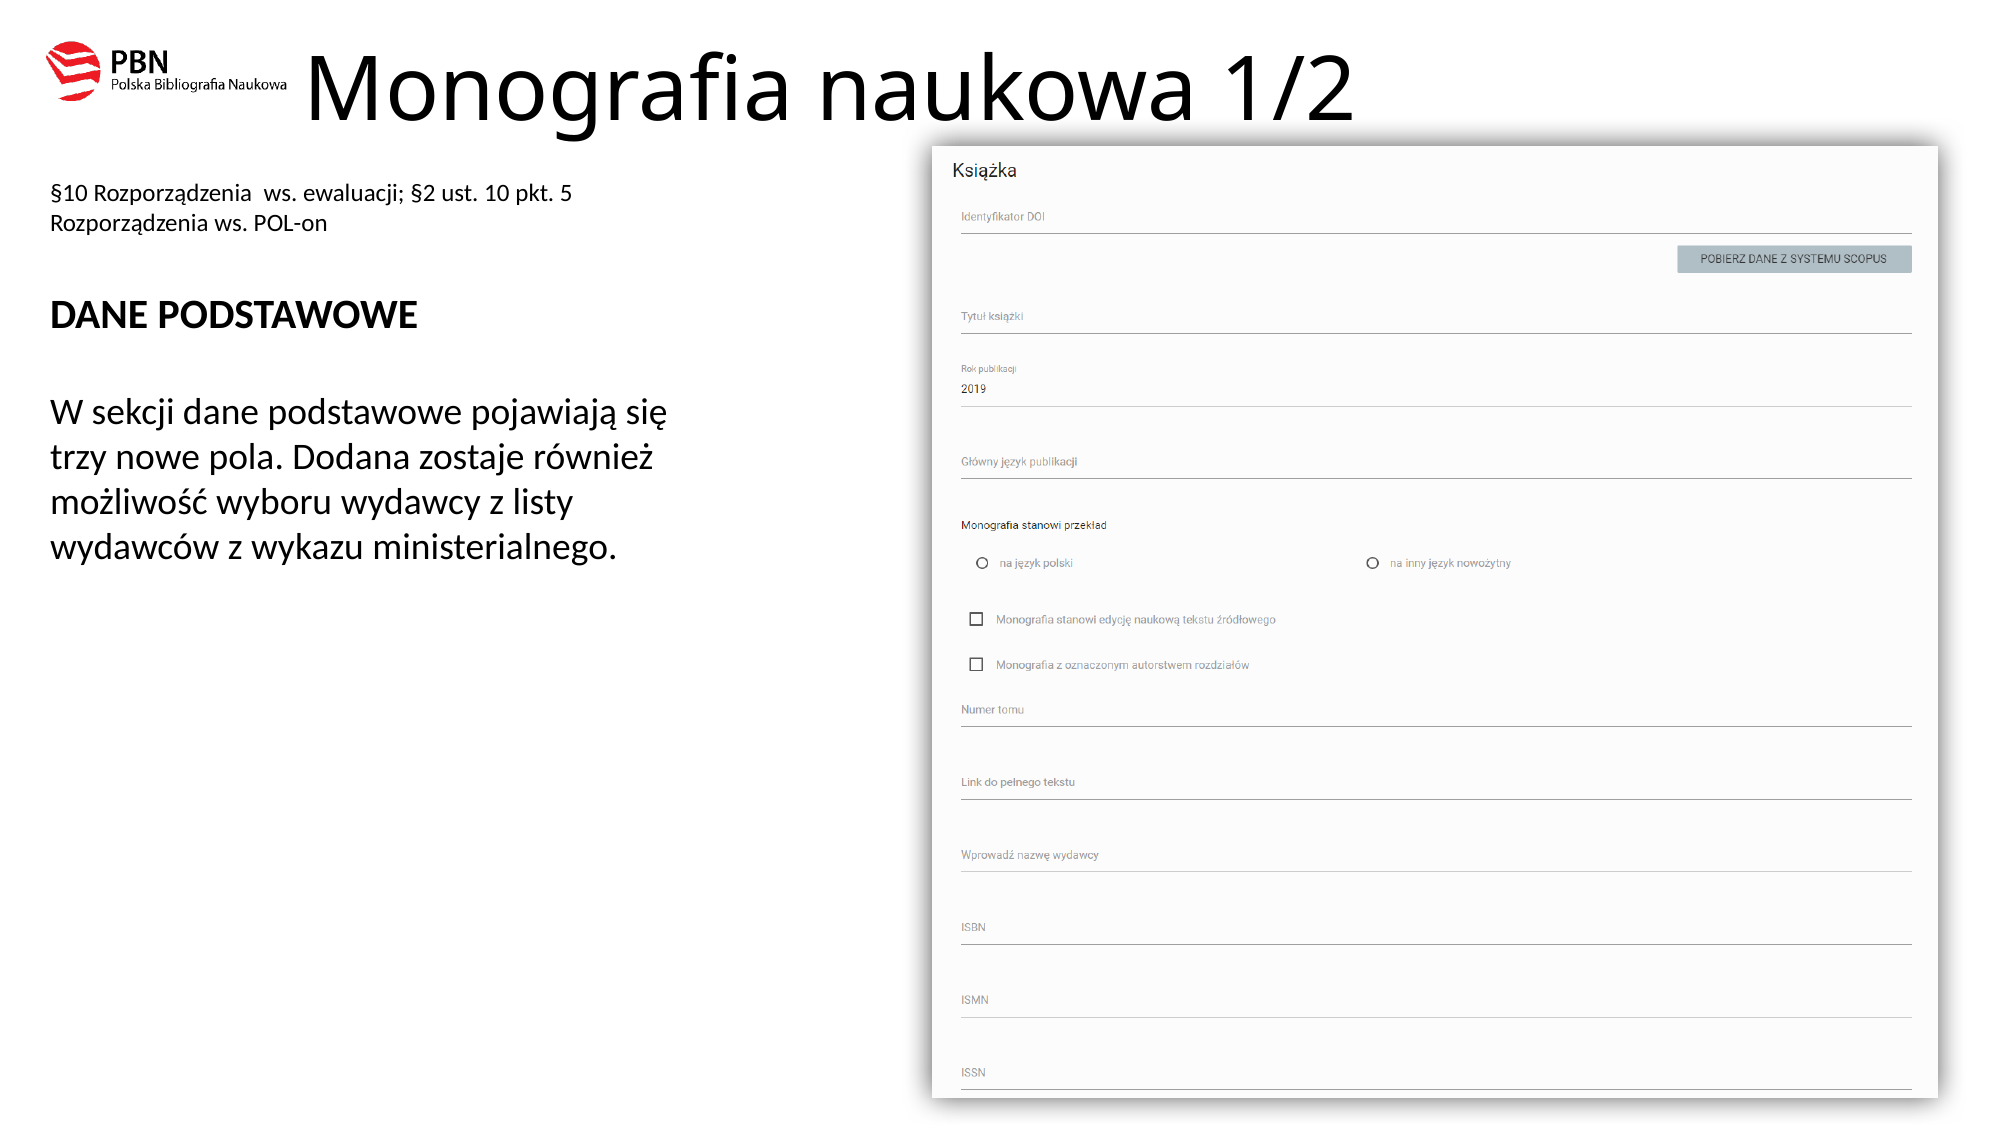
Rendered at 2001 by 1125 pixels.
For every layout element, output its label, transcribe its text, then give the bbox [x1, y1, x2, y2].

picture [44, 39, 289, 105]
text_box Monografia naukowa 1/2 [288, 0, 2000, 201]
text_box §10 Rozporządzenia ws. ewaluacji; §2 ust. 10 pkt. 5 Rozporządzenia ws. POL-on DANE PODSTAWOWE W sekcji dane podstawowe pojawiają się trzy nowe pola. Dodana zostaje również możliwość wyboru wydawcy z listy wydawców z wykazu ministerialnego. [35, 171, 717, 856]
picture [932, 146, 1938, 1098]
